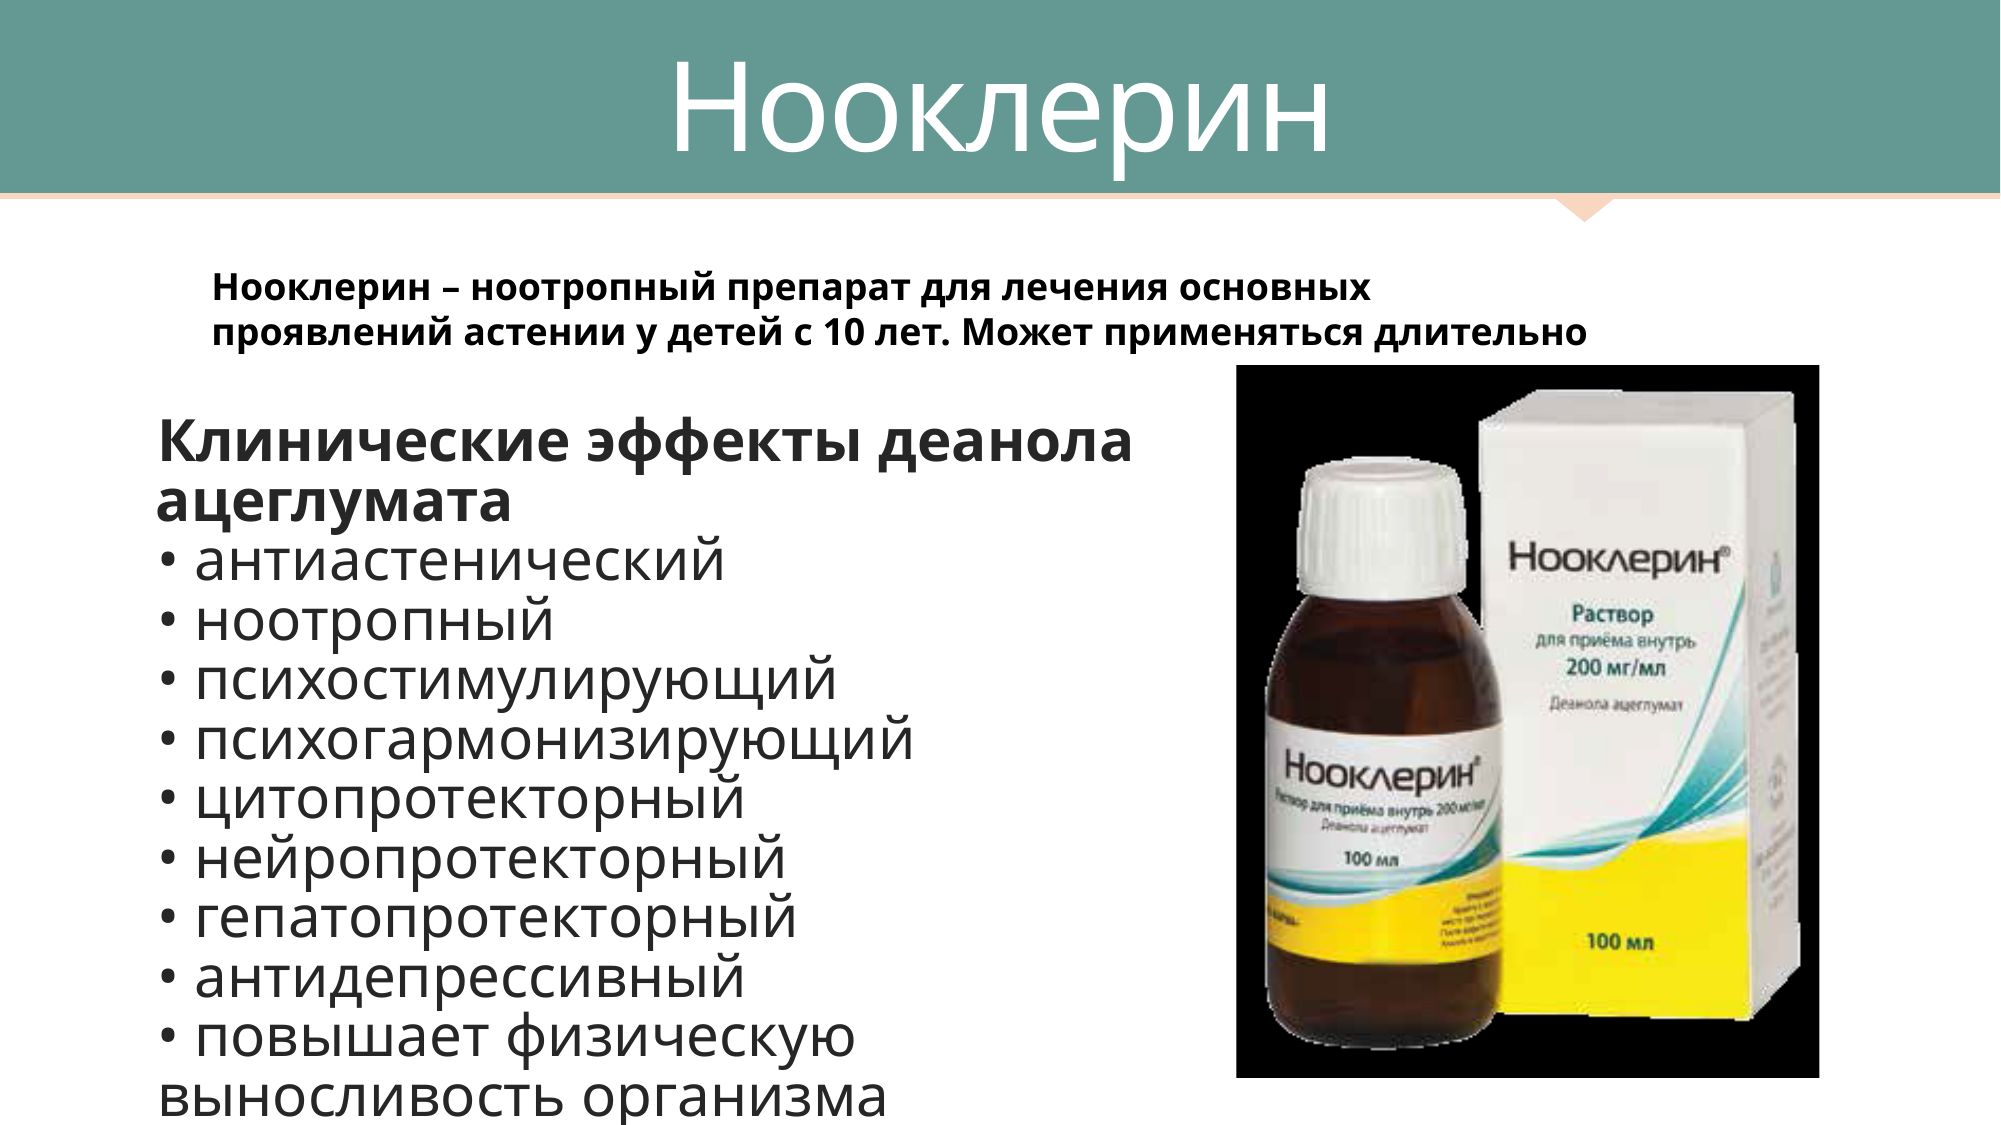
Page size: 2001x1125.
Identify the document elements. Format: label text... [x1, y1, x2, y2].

picture [1235, 364, 1820, 1078]
list Клинические эффекты деанола ацеглумата • антиастенический • ноотропный • психостимулирующий • психогармонизирующий • цитопротекторный • нейропротекторный • гепатопротекторный • антидепрессивный • повышает физическую выносливость организма [125, 406, 1235, 1035]
title Нооклерин [125, 42, 1875, 185]
text_box Нооклерин – ноотропный препарат для лечения основных проявлений астении у детей с 10 лет. Может применяться длительно [196, 255, 1638, 361]
